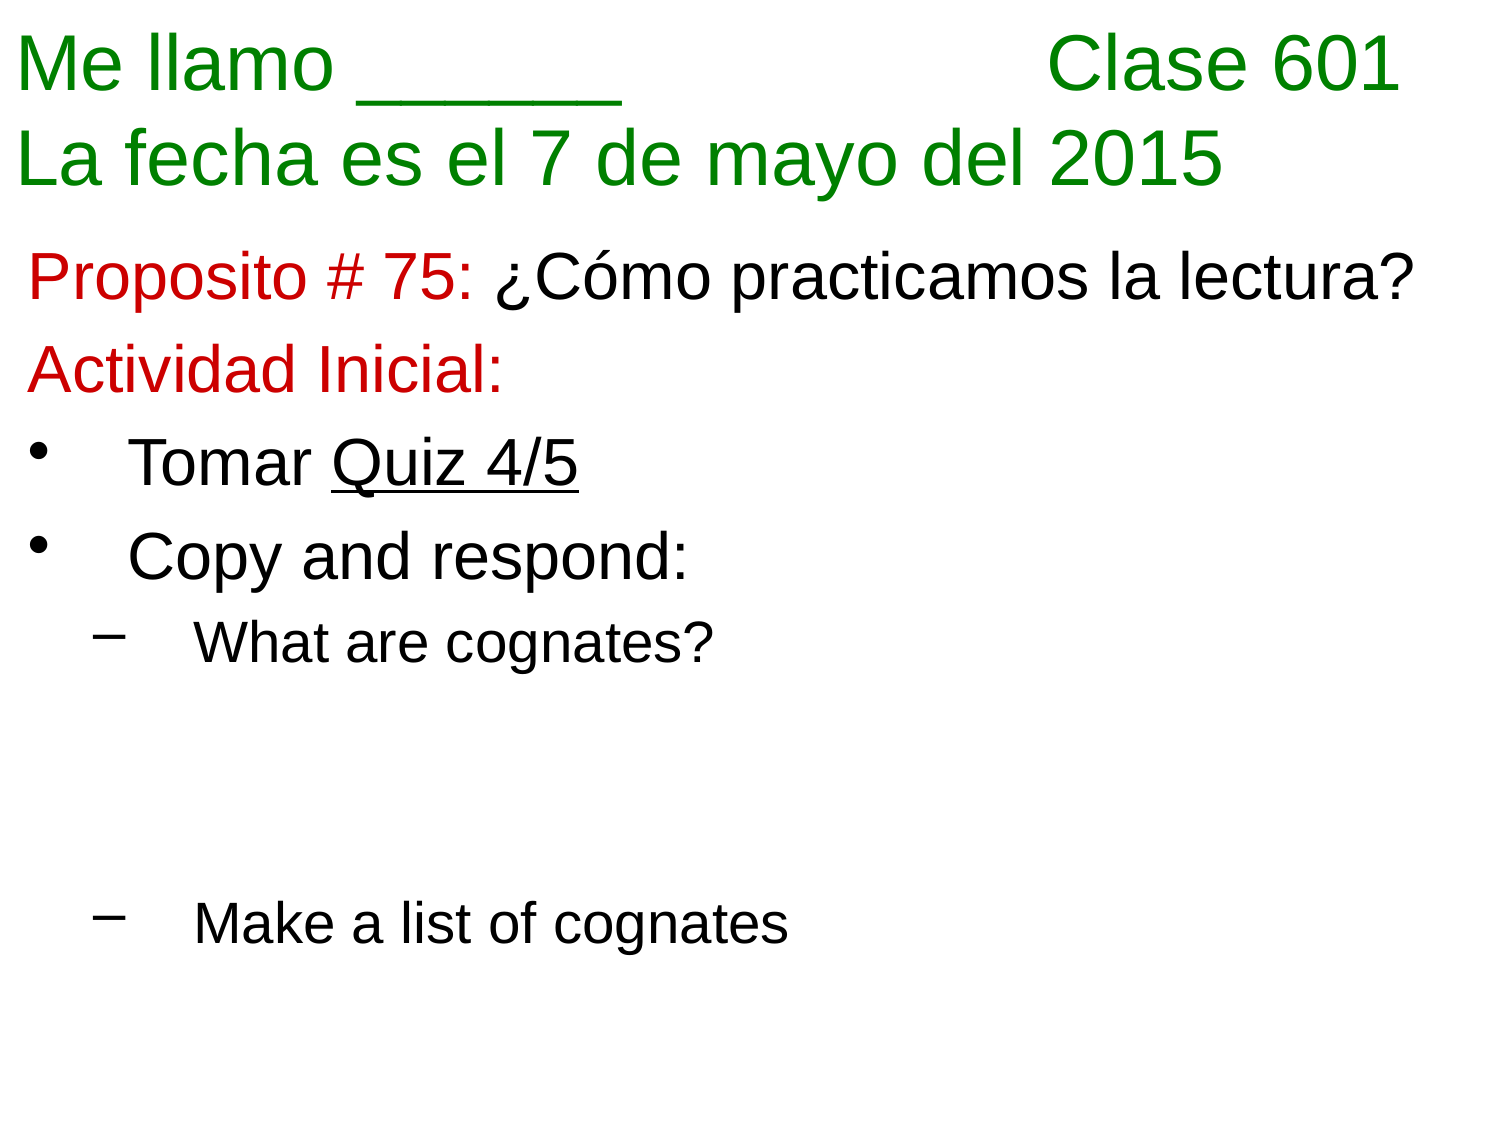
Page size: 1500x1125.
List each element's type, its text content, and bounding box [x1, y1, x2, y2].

list Proposito # 75: ¿Cómo practicamos la lectura? Actividad Inicial: Tomar Quiz 4/5 Copy and respond: What are cognates? Make a list of cognates [12, 224, 1463, 1088]
title Me llamo ______ Clase 601 La fecha es el 7 de mayo del 2015 [0, 12, 1500, 200]
